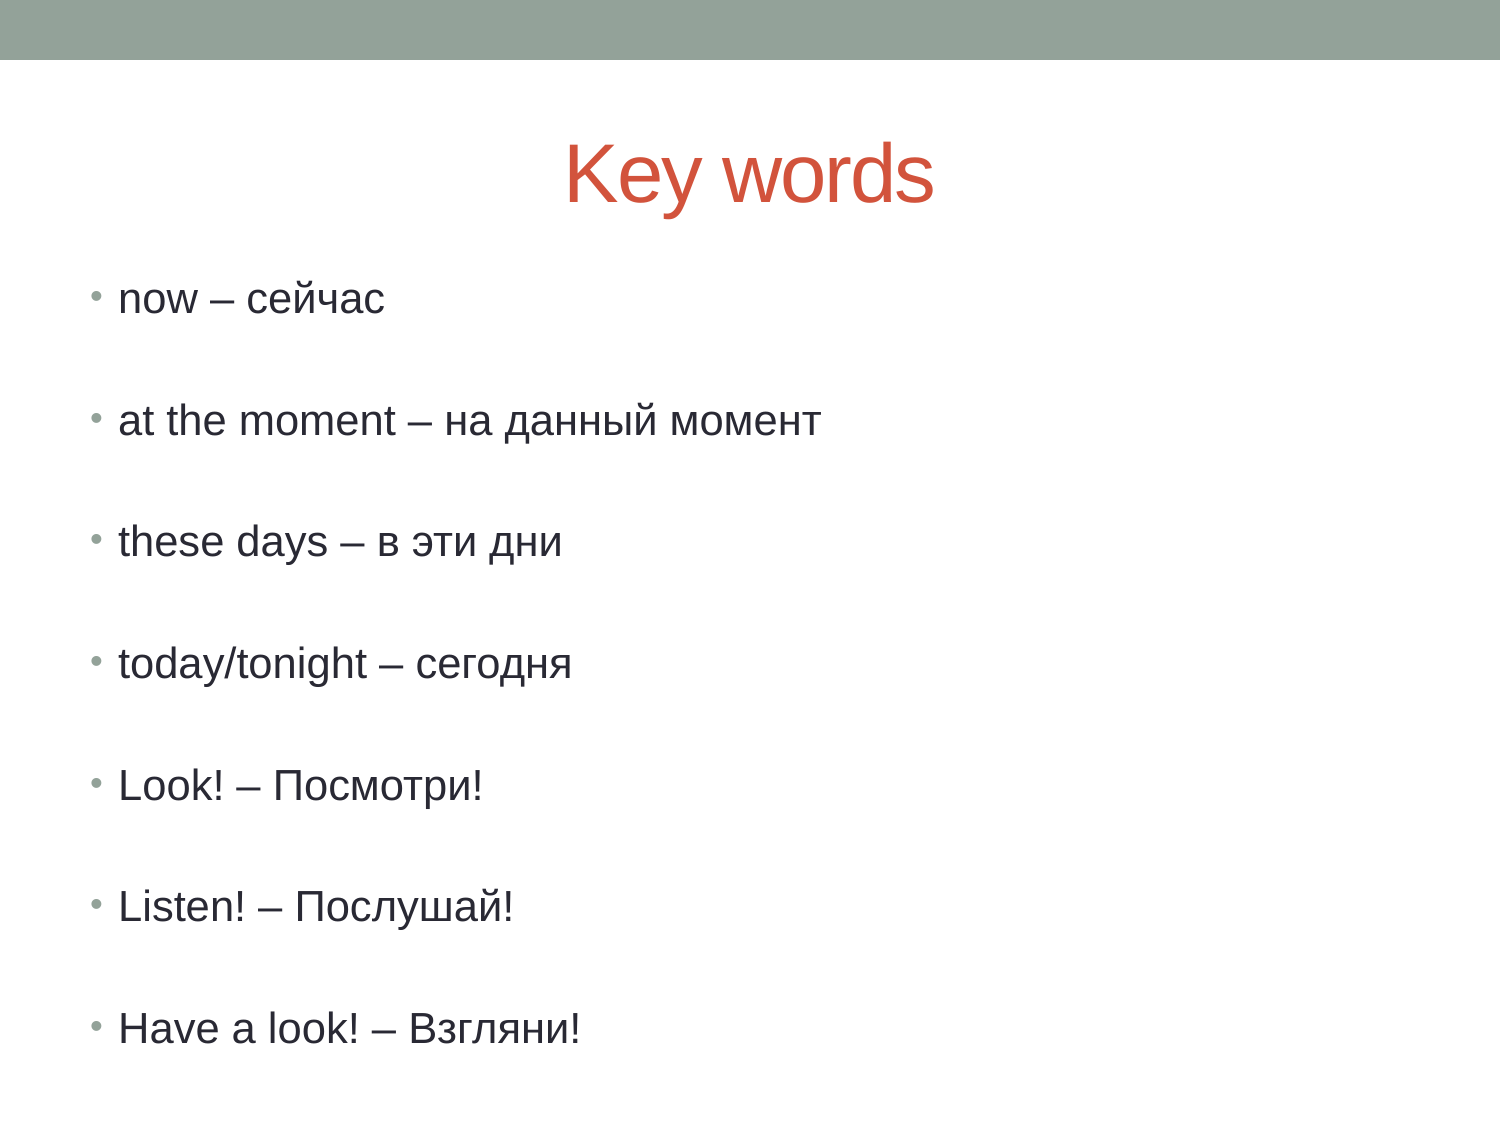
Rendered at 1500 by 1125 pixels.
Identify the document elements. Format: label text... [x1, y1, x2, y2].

title Key words [75, 87, 1425, 250]
list now – сейчас at the moment – на данный момент these days – в эти дни today/tonight – сегодня Look! – Посмотри! Listen! – Послушай! Have a look! – Взгляни! [75, 262, 1425, 1063]
